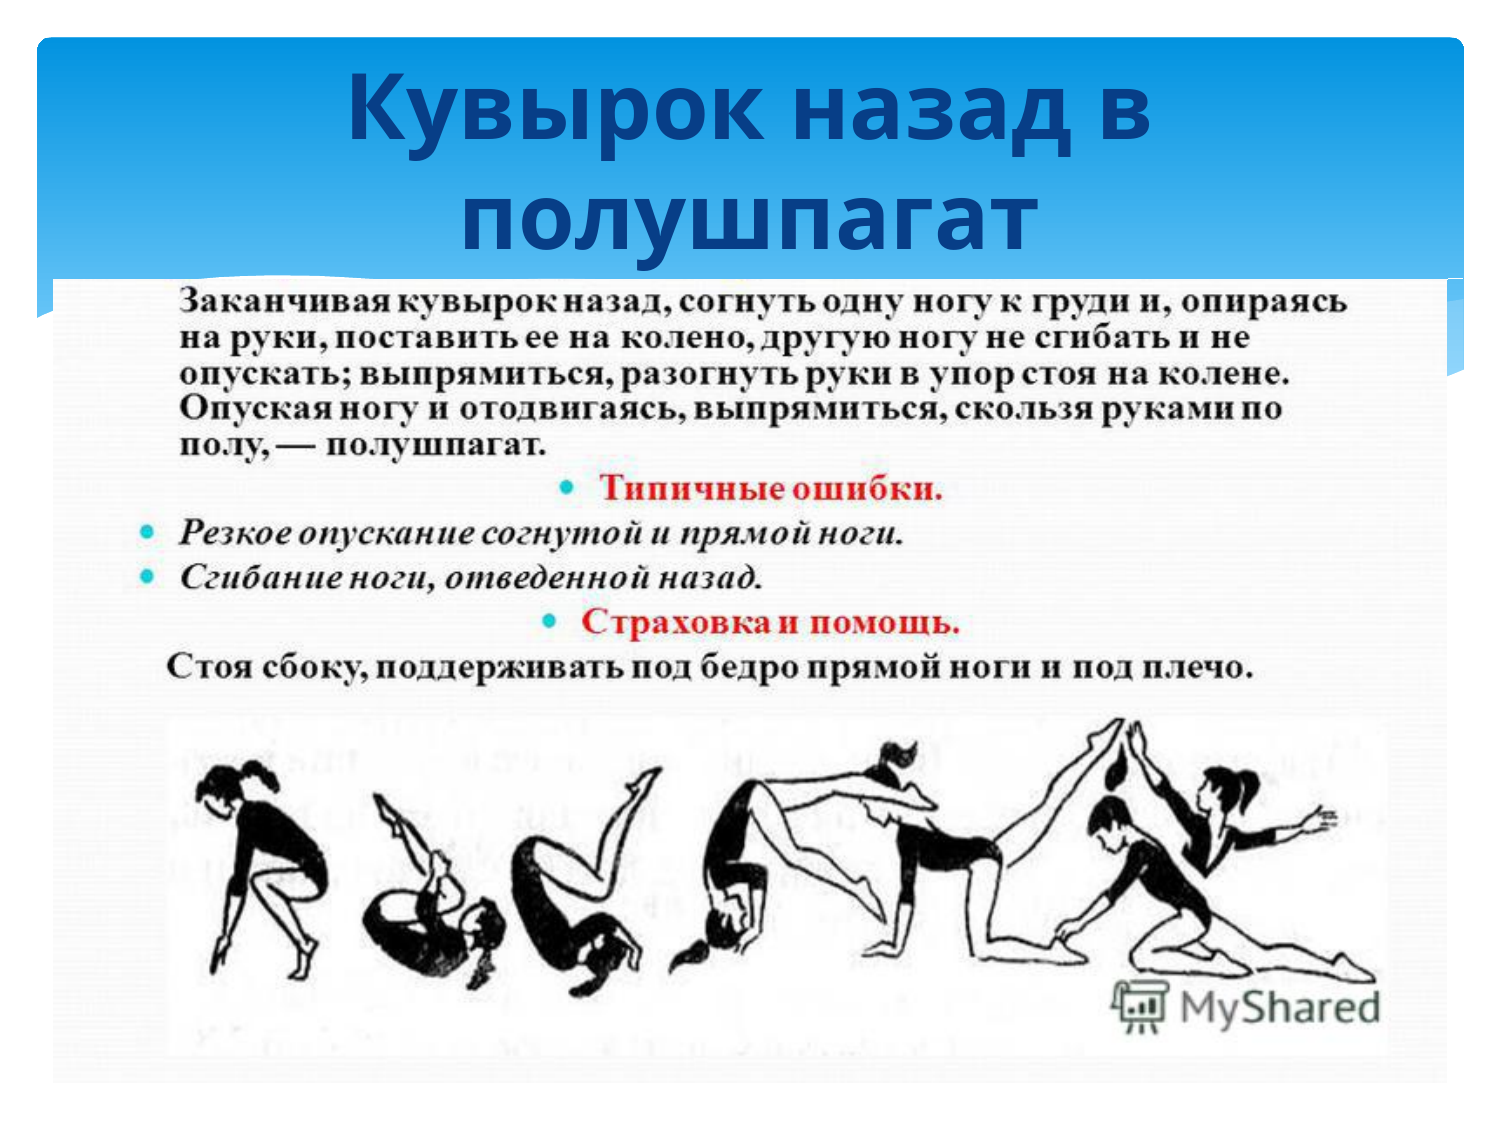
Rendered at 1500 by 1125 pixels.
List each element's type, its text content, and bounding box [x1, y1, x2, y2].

title Кувырок назад в полушпагат [74, 55, 1426, 262]
picture [52, 278, 1448, 1083]
